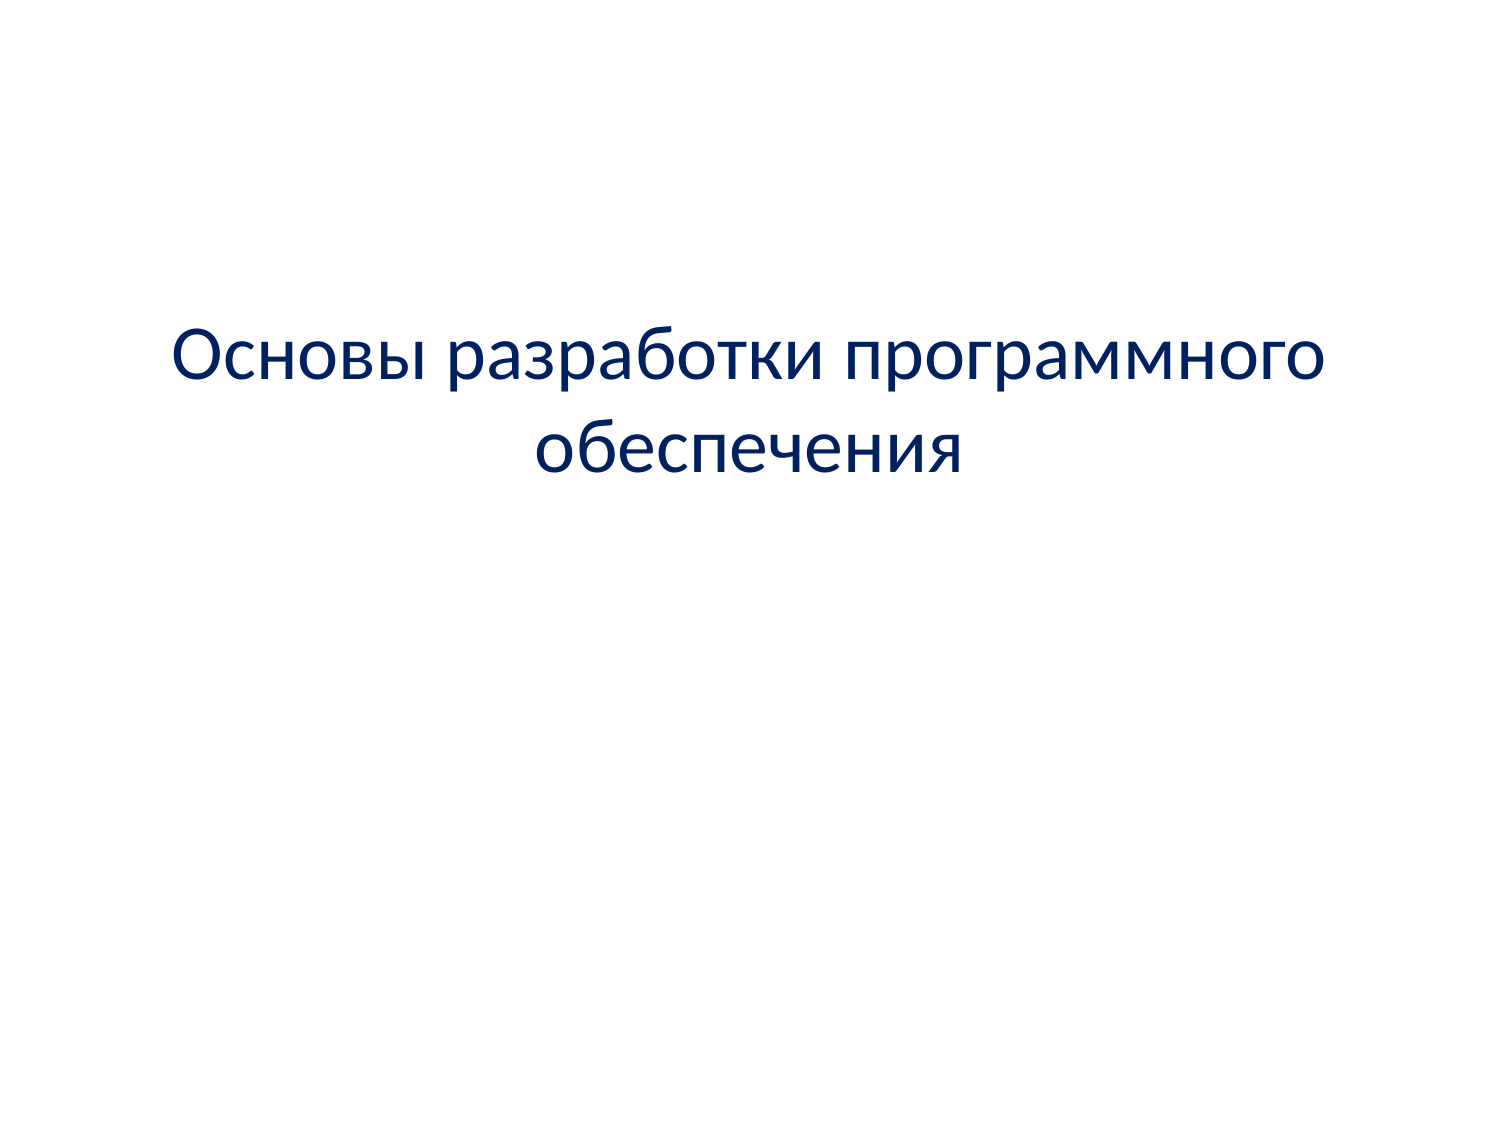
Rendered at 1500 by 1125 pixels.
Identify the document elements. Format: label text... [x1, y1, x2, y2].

title Основы разработки программного обеспечения [112, 292, 1388, 591]
